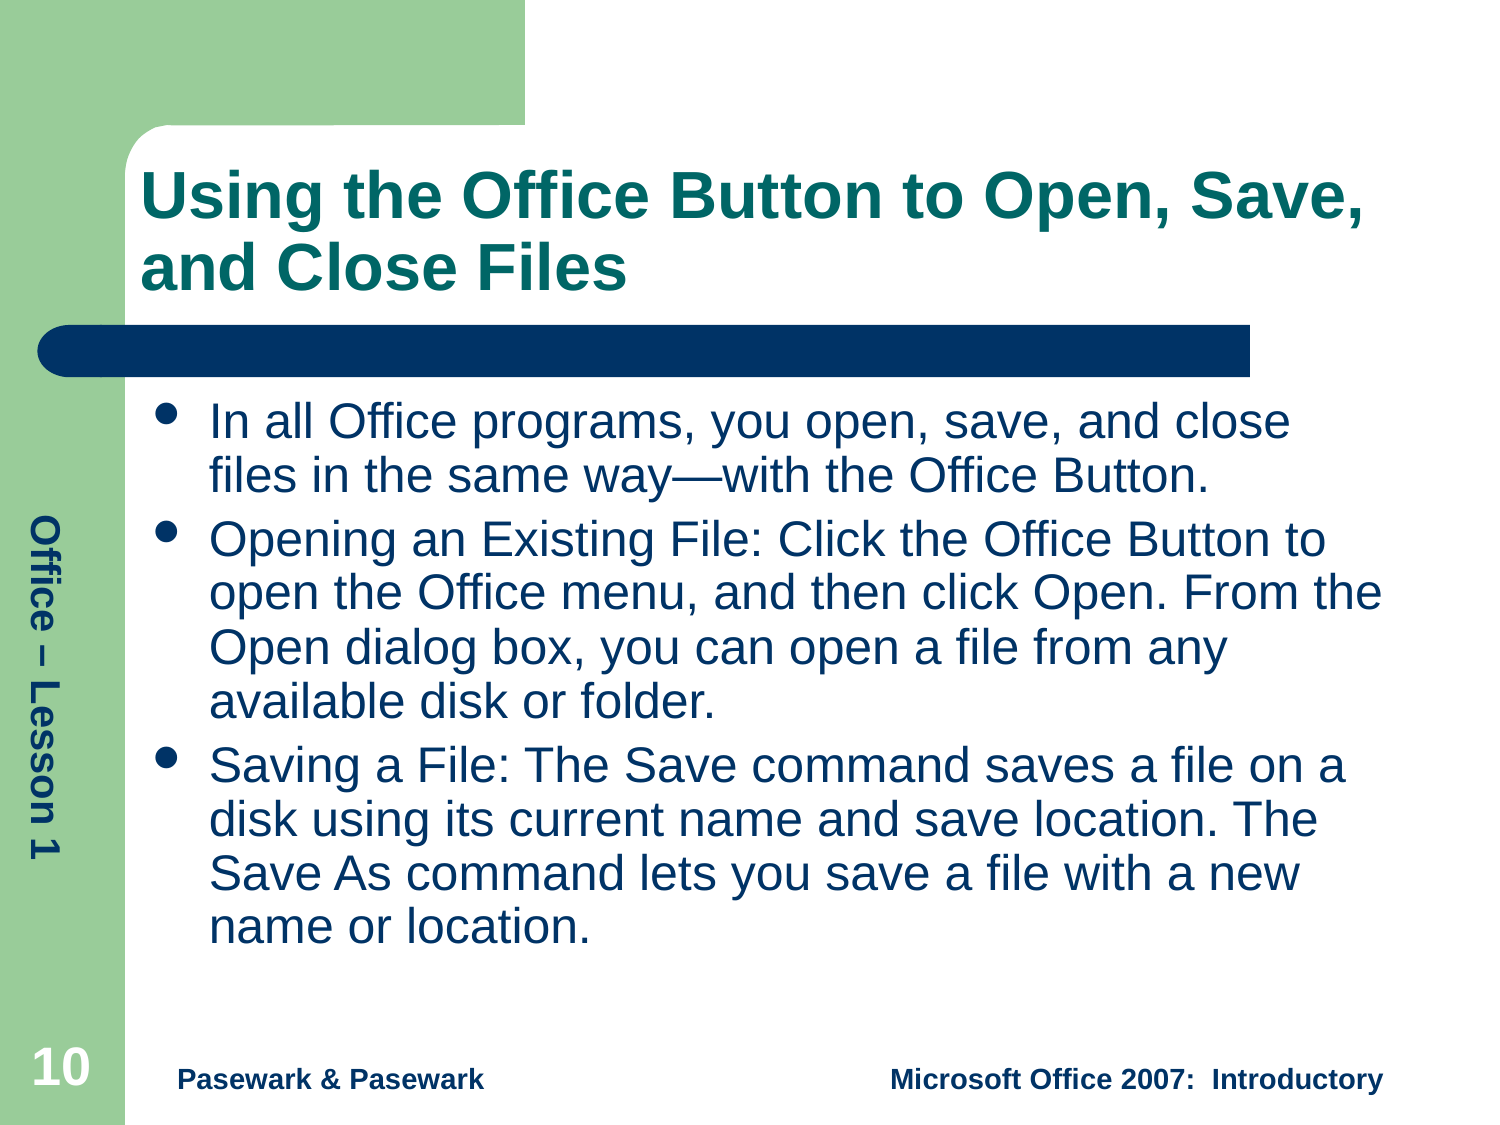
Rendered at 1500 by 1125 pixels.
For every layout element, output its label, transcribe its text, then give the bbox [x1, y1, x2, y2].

slide_number 10 [13, 1023, 111, 1105]
footer Microsoft Office 2007: Introductory [874, 1024, 1426, 1104]
title Using the Office Button to Open, Save, and Close Files [124, 124, 1426, 313]
list In all Office programs, you open, save, and close files in the same way—with the Office Button. Opening an Existing File: Click the Office Button to open the Office menu, and then click Open. From the Open dialog box, you can open a file from any available disk or folder. Saving a File: The Save command saves a file on a disk using its current name and save location. The Save As command lets you save a file with a new name or location. [137, 387, 1400, 1038]
slide_number Pasewark & Pasewark [149, 1038, 500, 1104]
